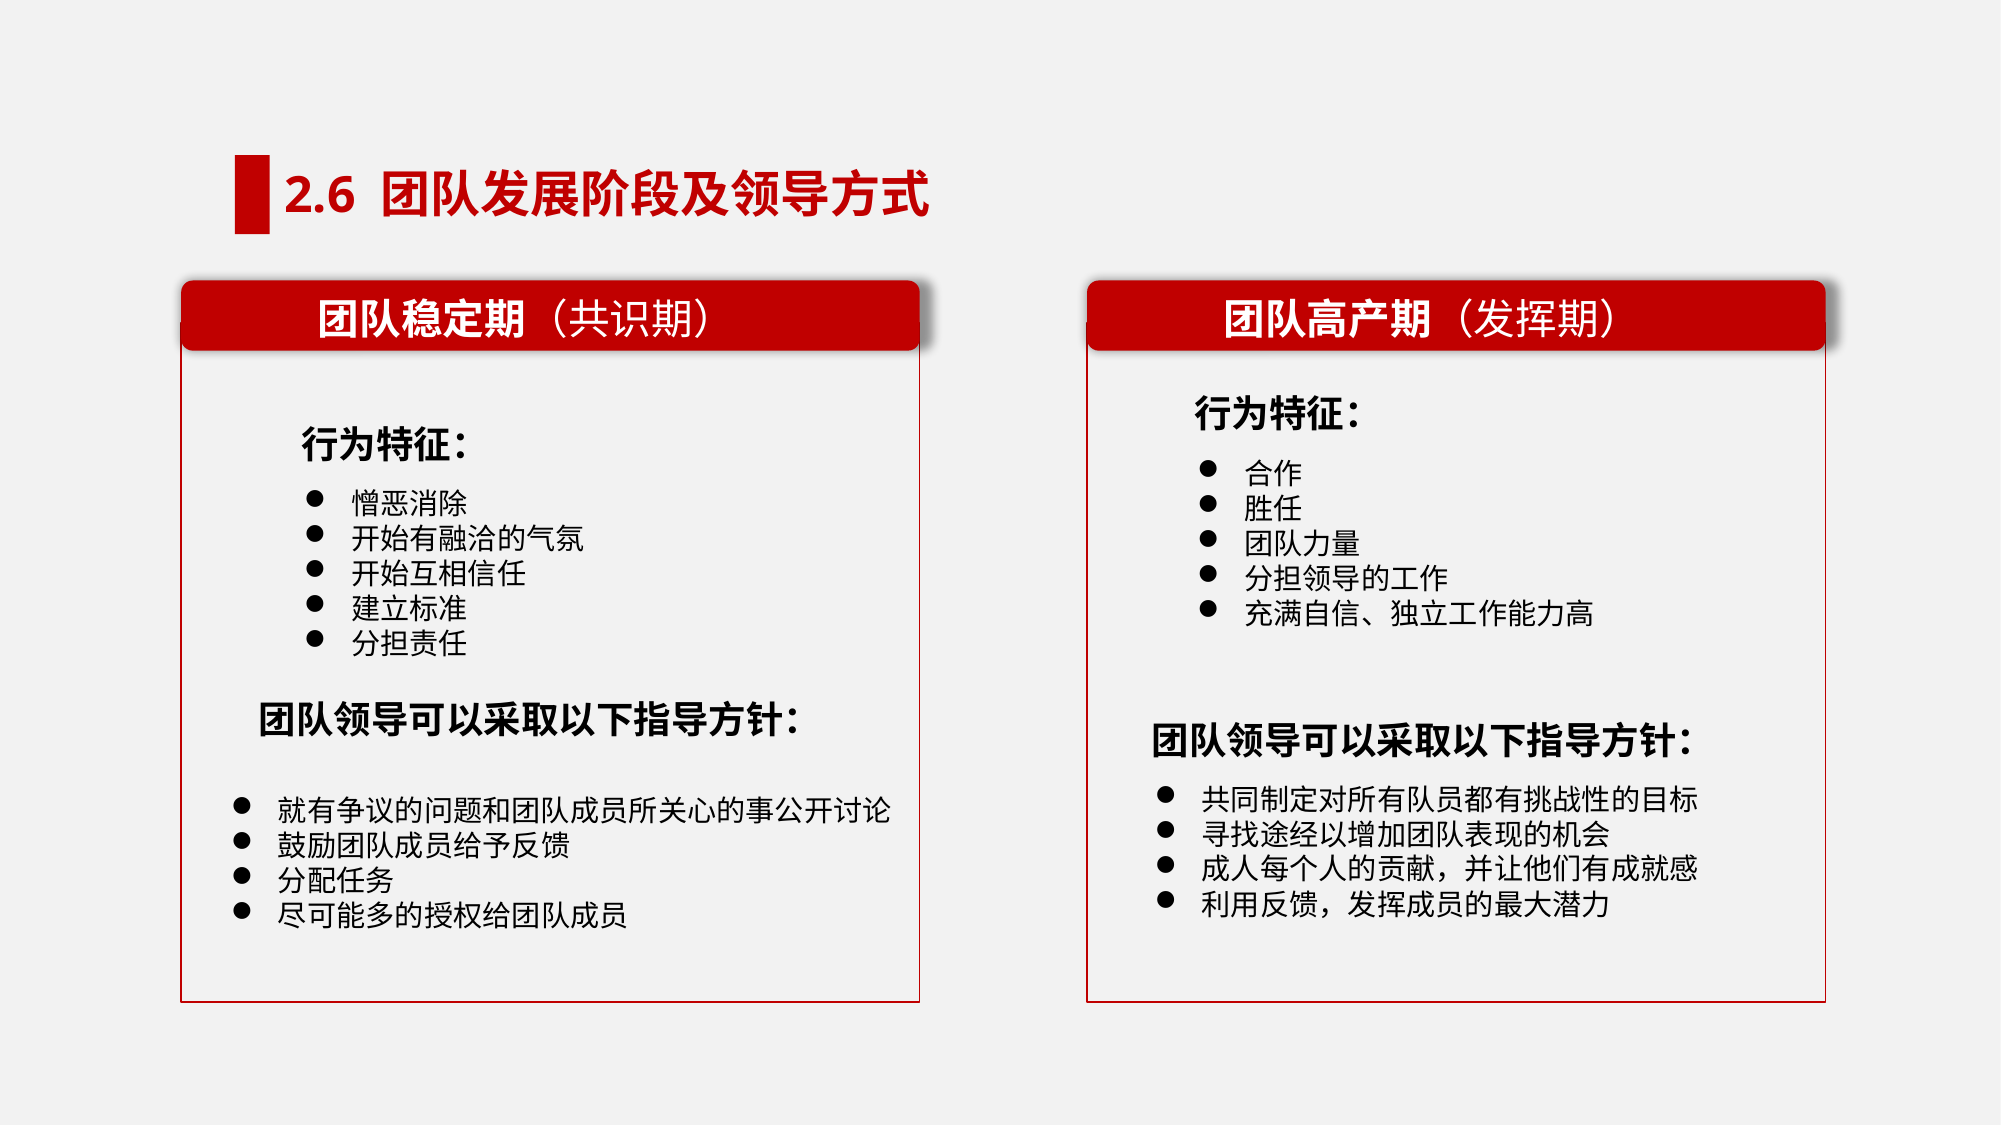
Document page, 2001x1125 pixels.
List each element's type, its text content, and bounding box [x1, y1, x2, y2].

text_box [181, 355, 920, 1003]
text_box 团队领导可以采取以下指导方针： [1136, 709, 1743, 770]
text_box 团队高产期（发挥期） [1208, 285, 1671, 350]
text_box 憎恶消除 开始有融洽的气氛 开始互相信任 建立标准 分担责任 [289, 478, 952, 668]
text_box 行为特征： [286, 413, 506, 474]
text_box 合作 胜任 团队力量 分担领导的工作 充满自信、独立工作能力高 [1182, 447, 1806, 638]
text_box 行为特征： [1179, 383, 1400, 443]
text_box 就有争议的问题和团队成员所关心的事公开讨论 鼓励团队成员给予反馈 分配任务 尽可能多的授权给团队成员 [216, 784, 938, 940]
text_box 团队领导可以采取以下指导方针： [244, 688, 851, 748]
text_box 2.6 团队发展阶段及领导方式 [270, 155, 1038, 230]
text_box 共同制定对所有队员都有挑战性的目标 寻找途经以增加团队表现的机会 成人每个人的贡献，并让他们有成就感 利用反馈，发挥成员的最大潜力 [1140, 773, 1802, 929]
text_box [181, 280, 920, 351]
text_box [234, 155, 270, 235]
text_box 团队稳定期（共识期） [302, 285, 765, 350]
text_box [1087, 280, 1826, 351]
text_box [1087, 355, 1826, 1003]
